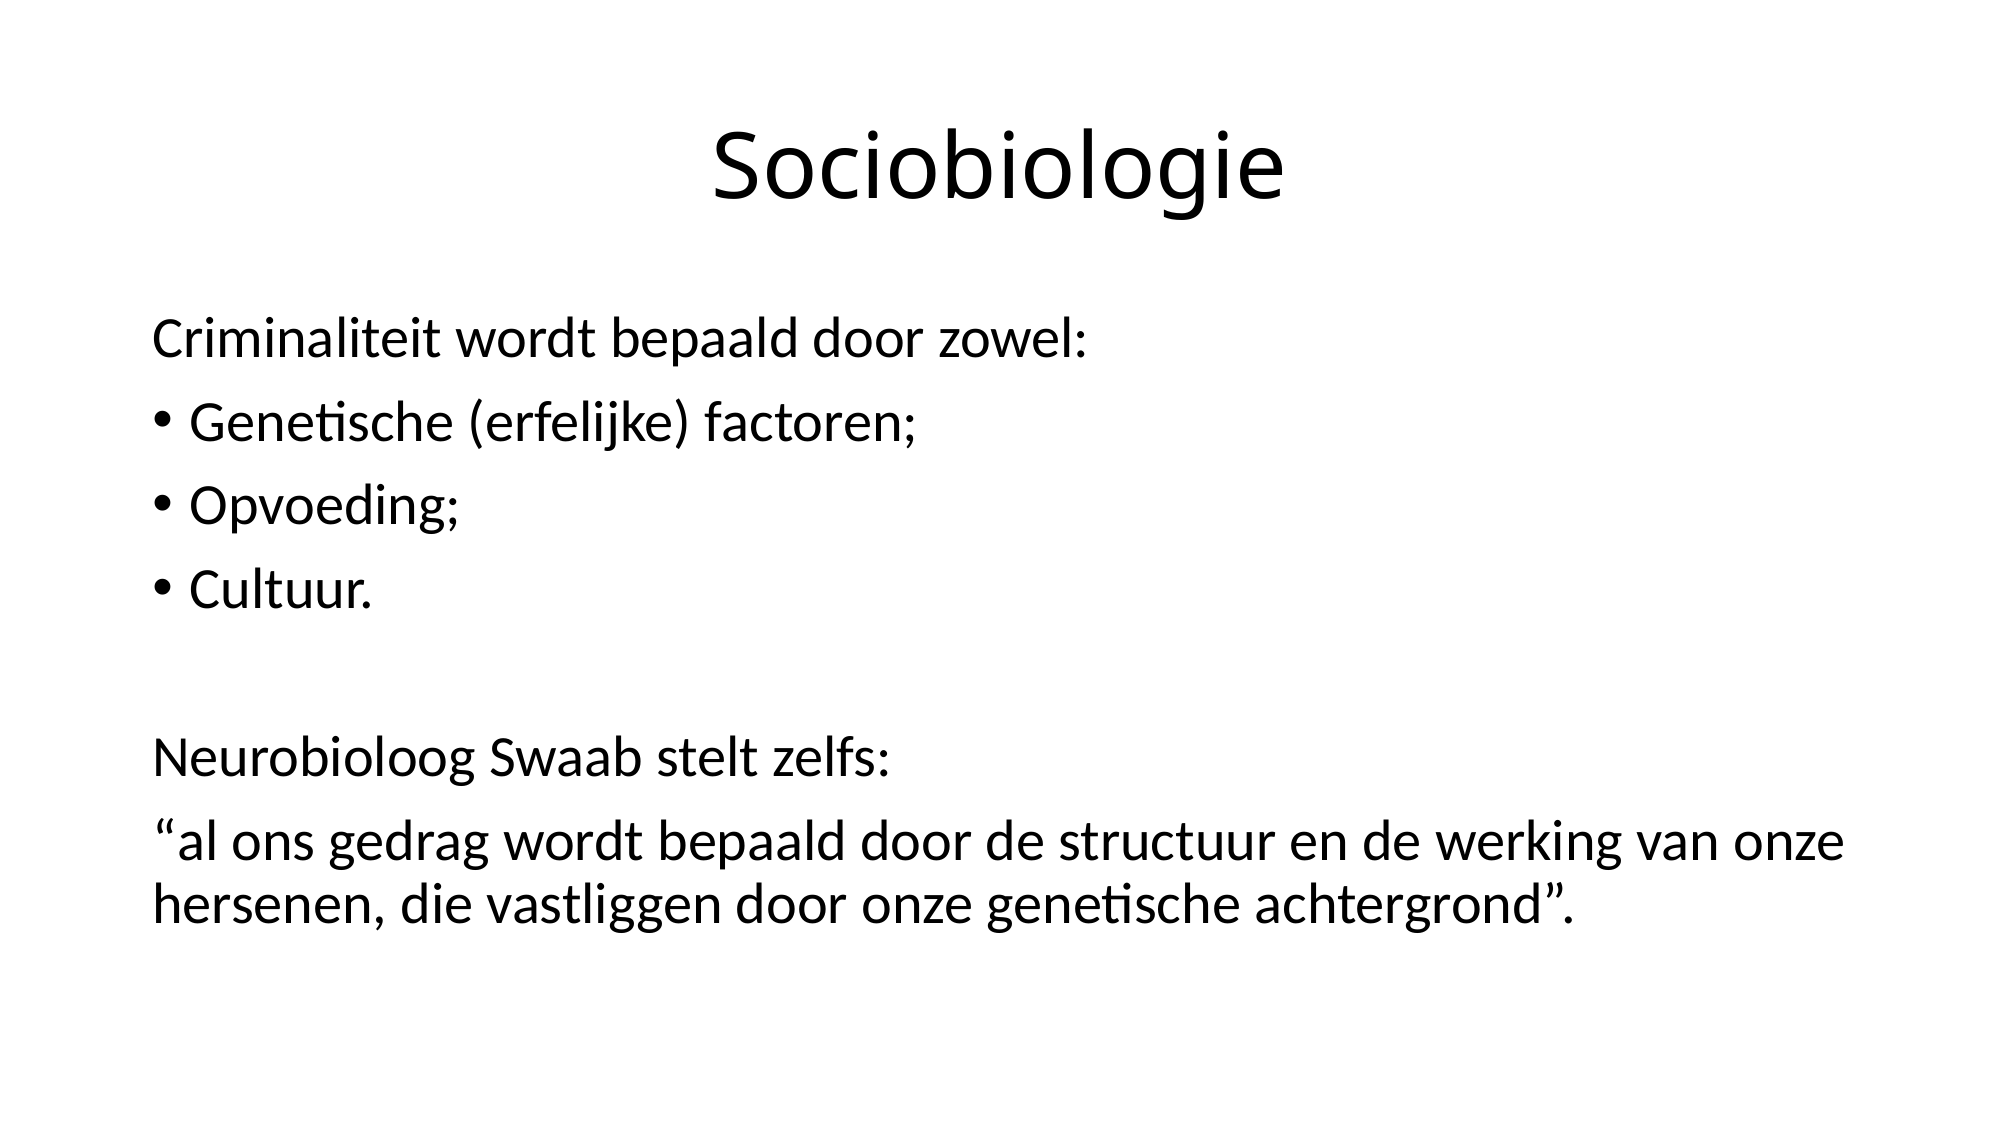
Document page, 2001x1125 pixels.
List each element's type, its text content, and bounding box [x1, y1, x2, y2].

title Sociobiologie [137, 59, 1863, 278]
list Criminaliteit wordt bepaald door zowel: Genetische (erfelijke) factoren; Opvoeding; Cultuur. Neurobioloog Swaab stelt zelfs: “al ons gedrag wordt bepaald door de structuur en de werking van onze hersenen, die vastliggen door onze genetische achtergrond”. [137, 299, 1863, 1014]
